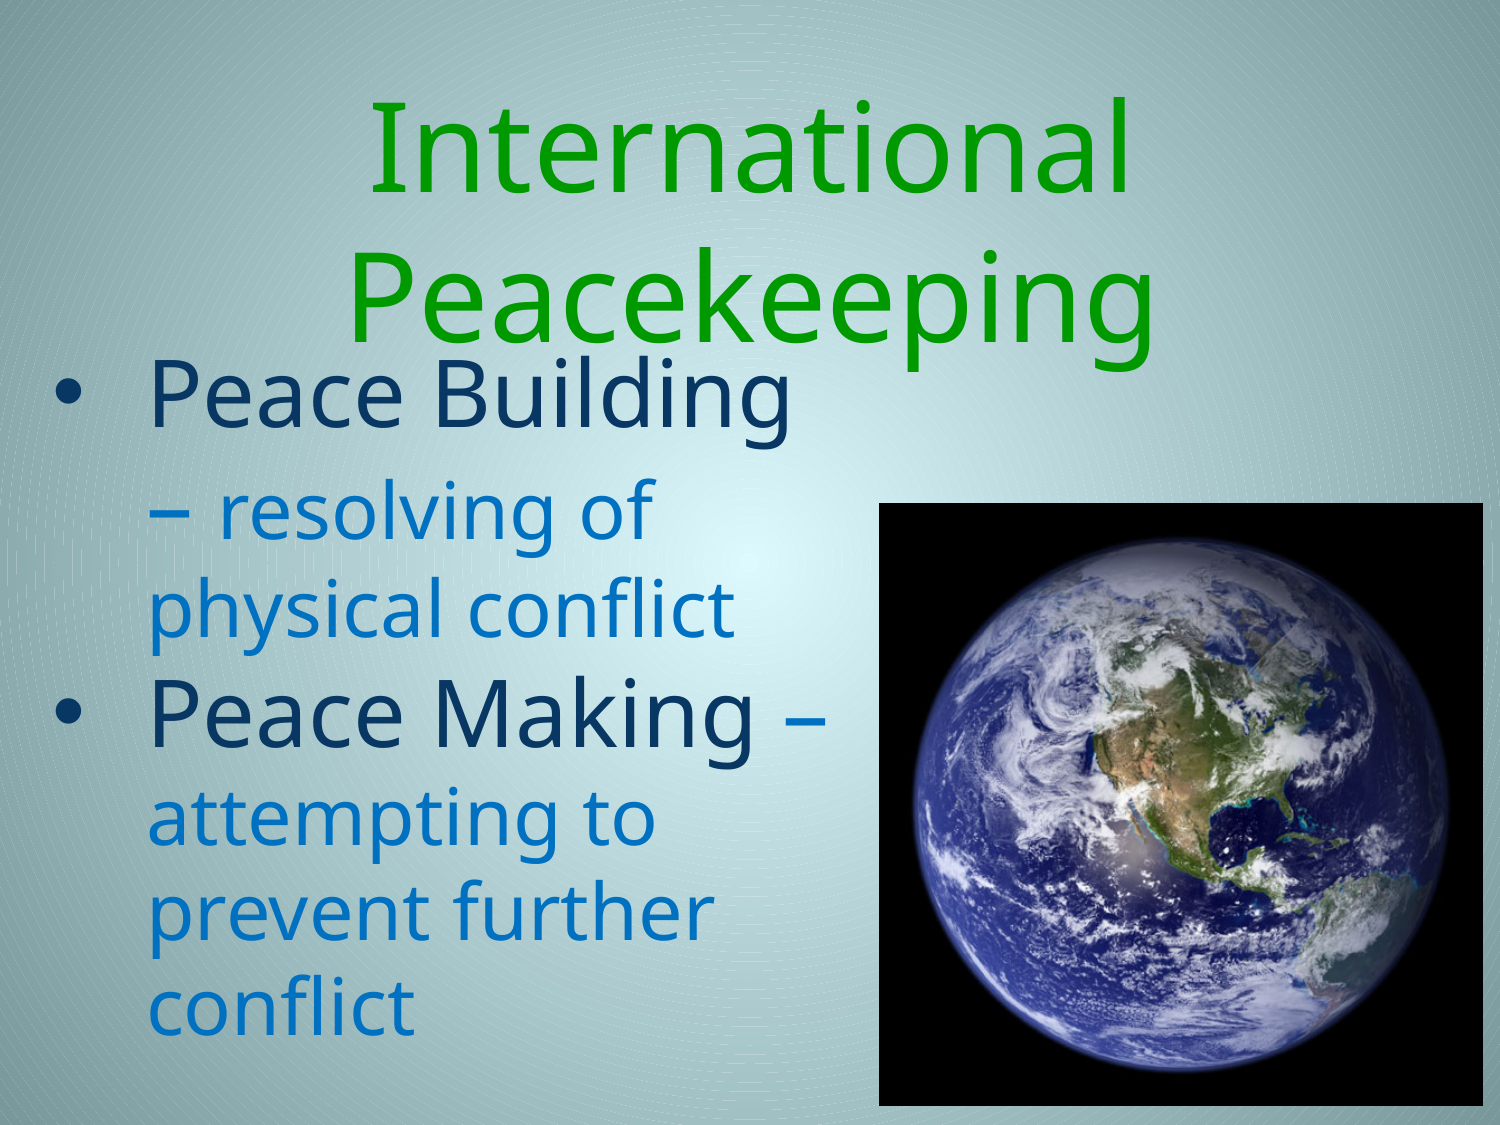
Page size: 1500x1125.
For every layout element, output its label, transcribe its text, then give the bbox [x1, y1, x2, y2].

picture [879, 503, 1483, 1107]
title International Peacekeeping [88, 43, 1416, 393]
text_box Peace Building – resolving of physical conflict Peace Making – attempting to prevent further conflict [37, 656, 874, 1059]
